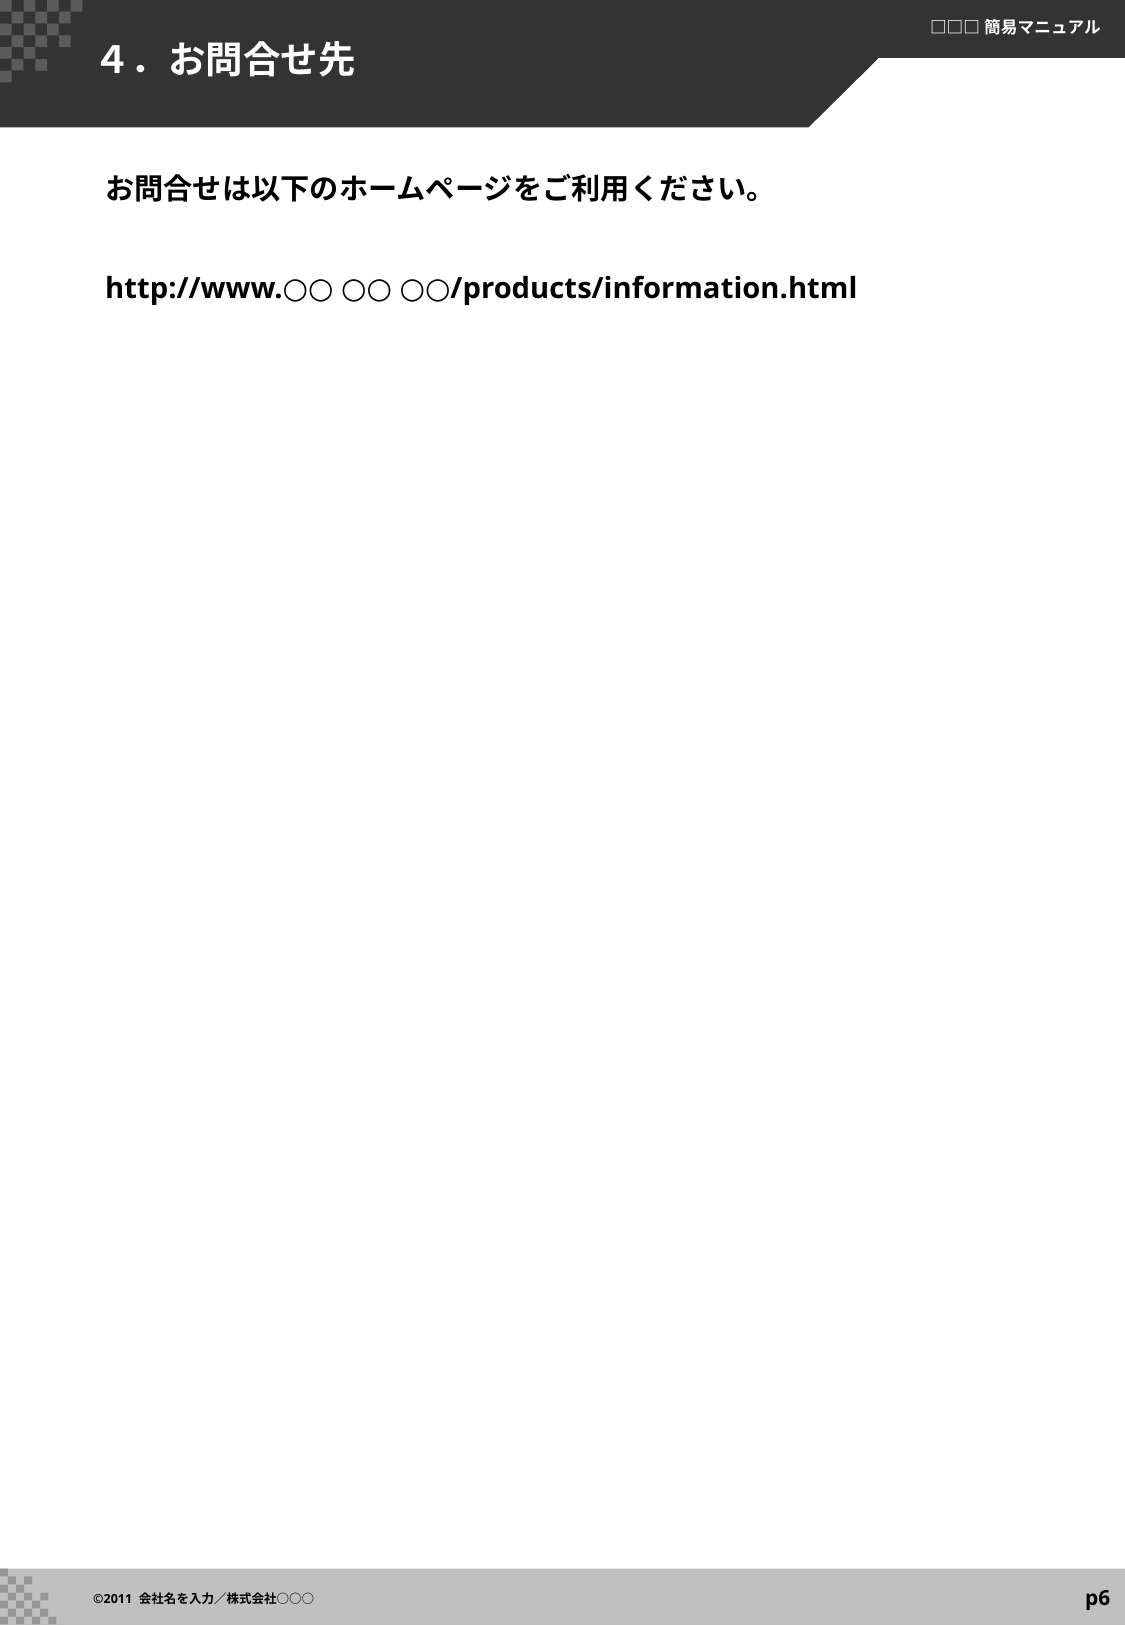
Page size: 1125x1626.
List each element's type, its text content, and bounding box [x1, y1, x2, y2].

slide_number p6 [862, 1577, 1125, 1625]
list お問合せは以下のホームページをご利用ください。 http://www.○○ ○○ ○○/products/information.html [90, 162, 1059, 1545]
title ４．お問合せ先 [78, 21, 740, 96]
